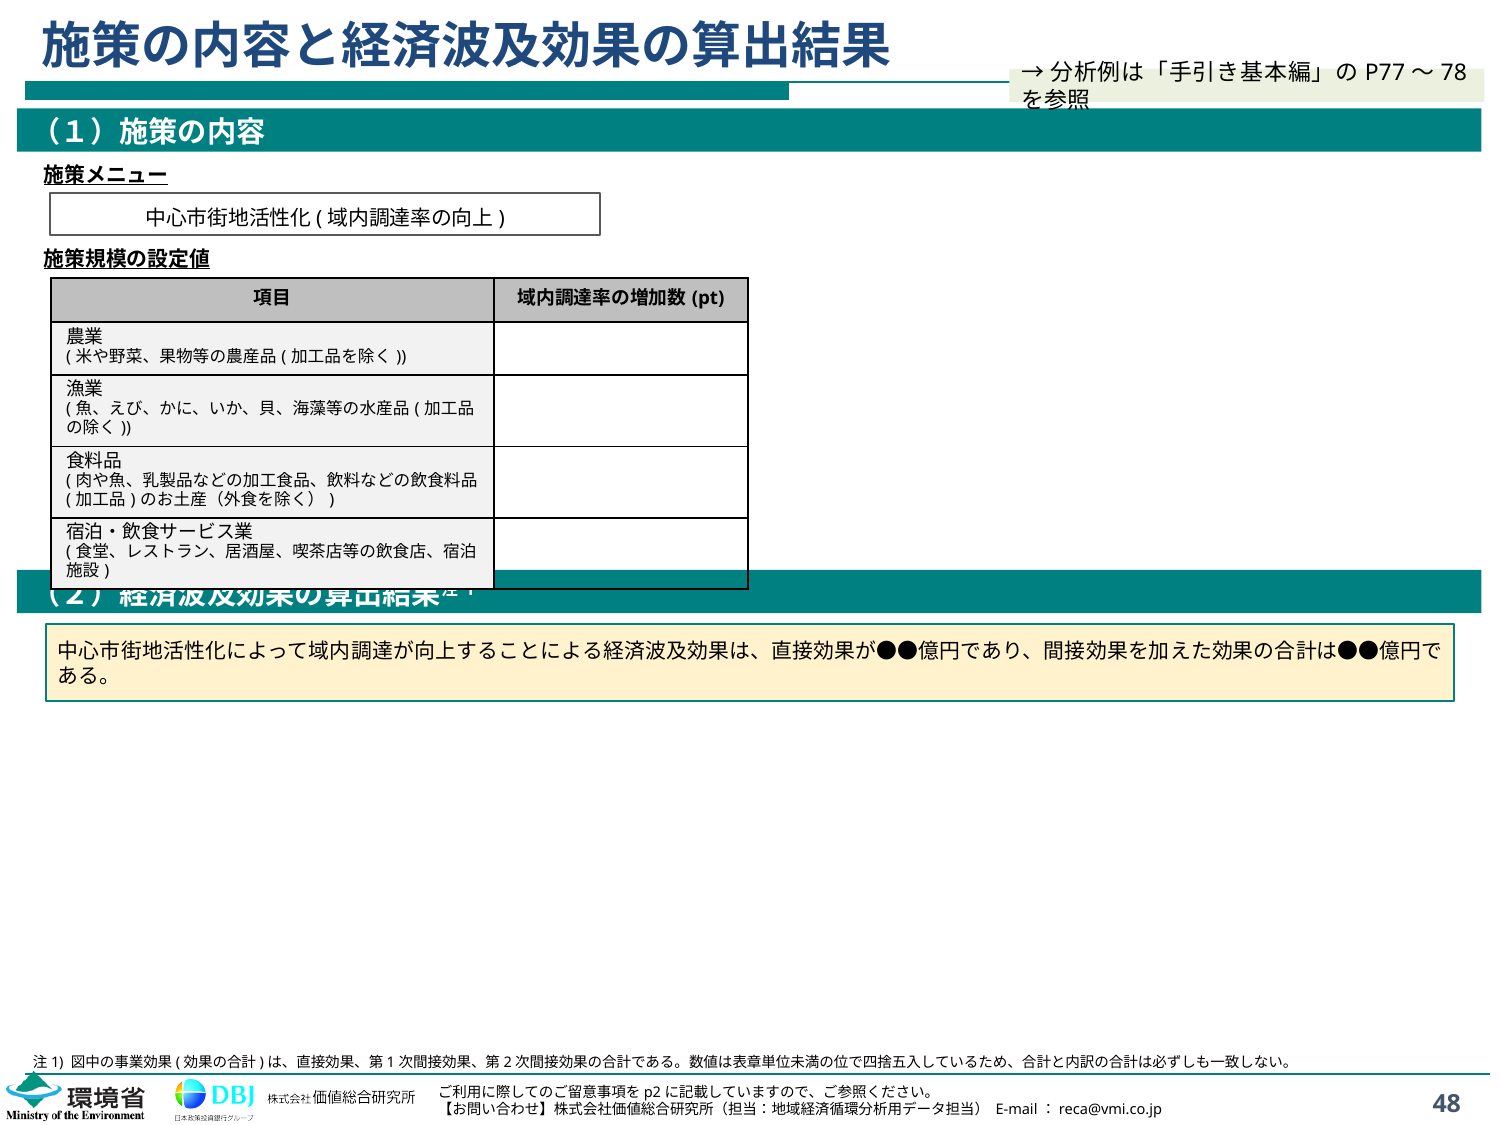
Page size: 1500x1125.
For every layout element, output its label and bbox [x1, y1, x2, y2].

text_box [43, 161, 192, 187]
slide_number [1393, 1079, 1500, 1122]
text_box [43, 245, 281, 271]
text_box [16, 108, 1482, 152]
picture [171, 1075, 419, 1125]
table_cell [52, 447, 493, 517]
table_cell [495, 519, 747, 588]
table_header [495, 279, 747, 321]
table_cell [52, 376, 493, 446]
table_cell [52, 323, 493, 374]
title [25, 0, 1355, 82]
table_cell [495, 447, 747, 517]
text_box [33, 1050, 1451, 1071]
text_box [16, 569, 1482, 614]
picture [2, 1071, 148, 1125]
text_box [50, 193, 600, 235]
table_cell [495, 323, 747, 374]
table_cell [52, 519, 493, 588]
table_header [52, 279, 493, 321]
text_box [46, 624, 1454, 701]
table_cell [495, 376, 747, 446]
text_box [1009, 68, 1485, 102]
